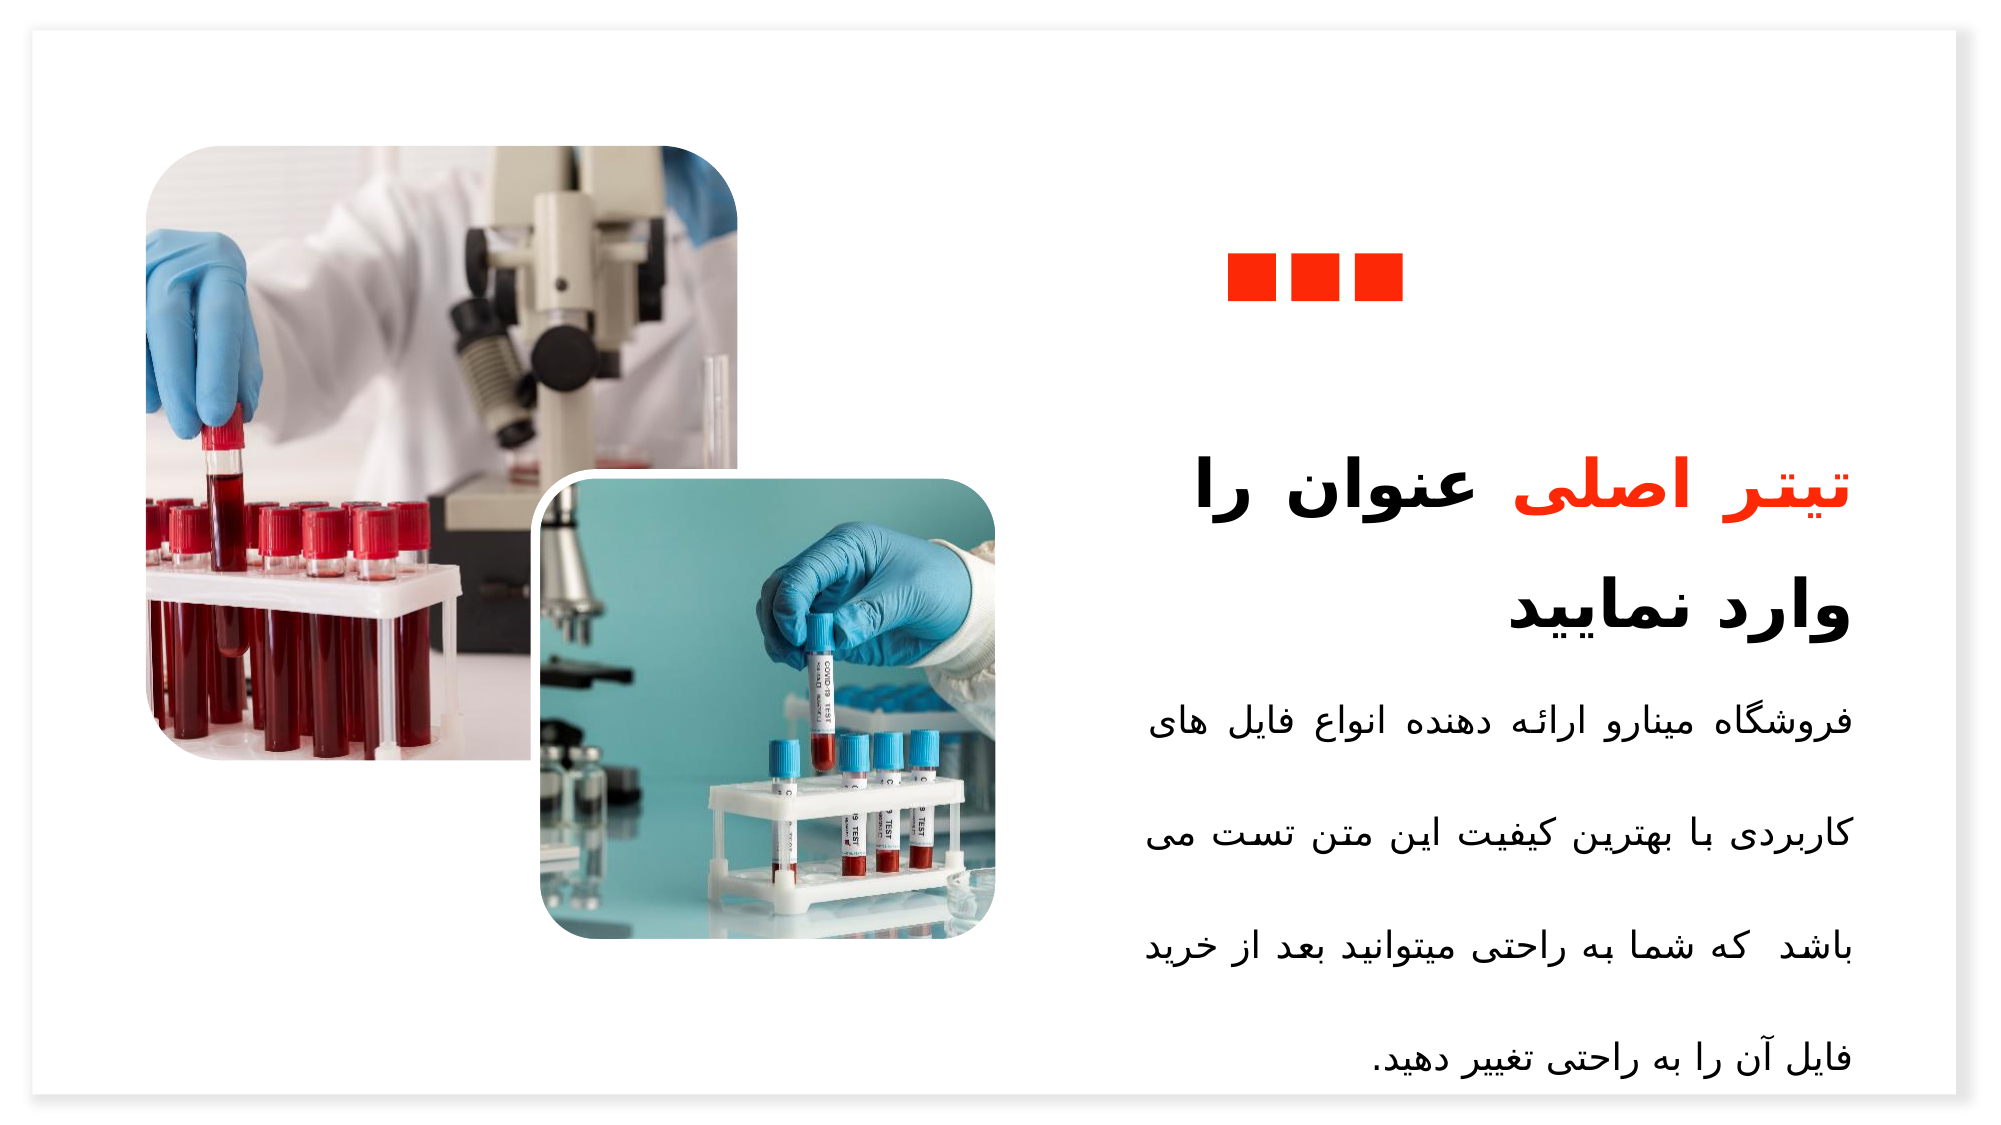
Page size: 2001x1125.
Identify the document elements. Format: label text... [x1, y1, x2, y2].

text_box فروشگاه مینارو ارائه دهنده انواع فایل های کاربردی با بهترین کیفیت این متن تست می باشد که شما به راحتی میتوانید بعد از خرید فایل آن را به راحتی تغییر دهید. [1127, 621, 1869, 1086]
picture [145, 145, 1000, 944]
text_box تیتر اصلی عنوان را وارد نمایید [1170, 393, 1869, 621]
